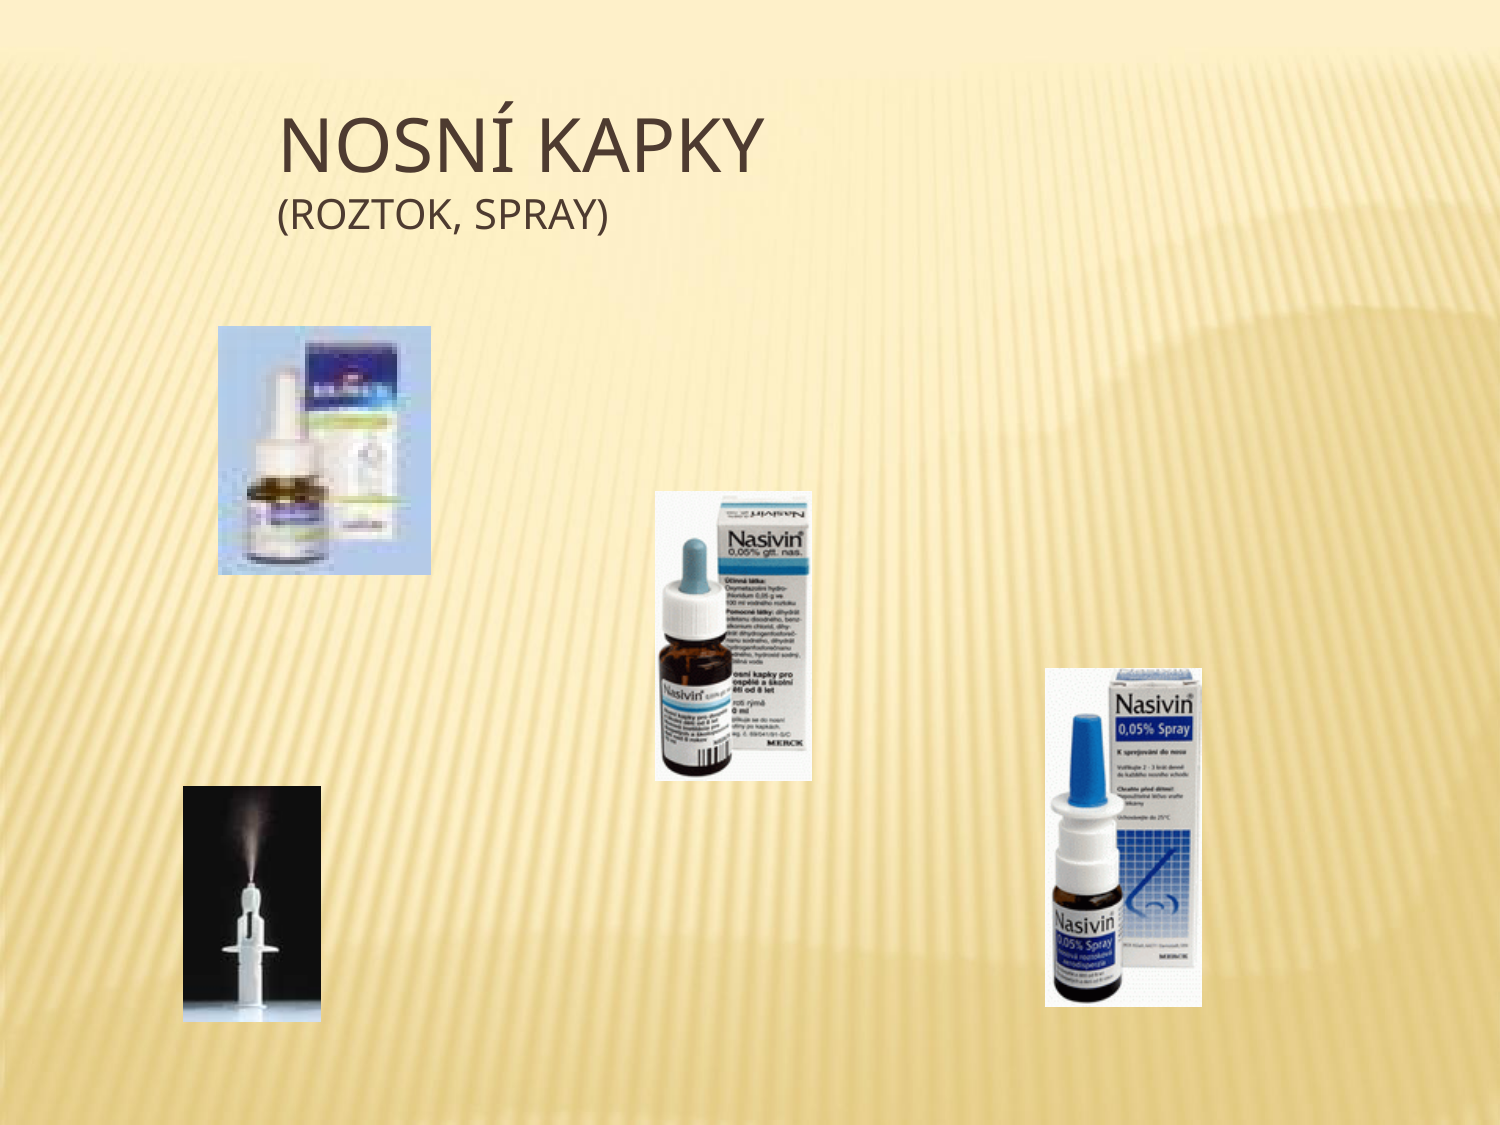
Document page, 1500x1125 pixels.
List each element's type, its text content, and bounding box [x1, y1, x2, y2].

title Nosní kapky (roztok, spray) [262, 50, 1500, 285]
picture [0, 0, 1500, 1125]
